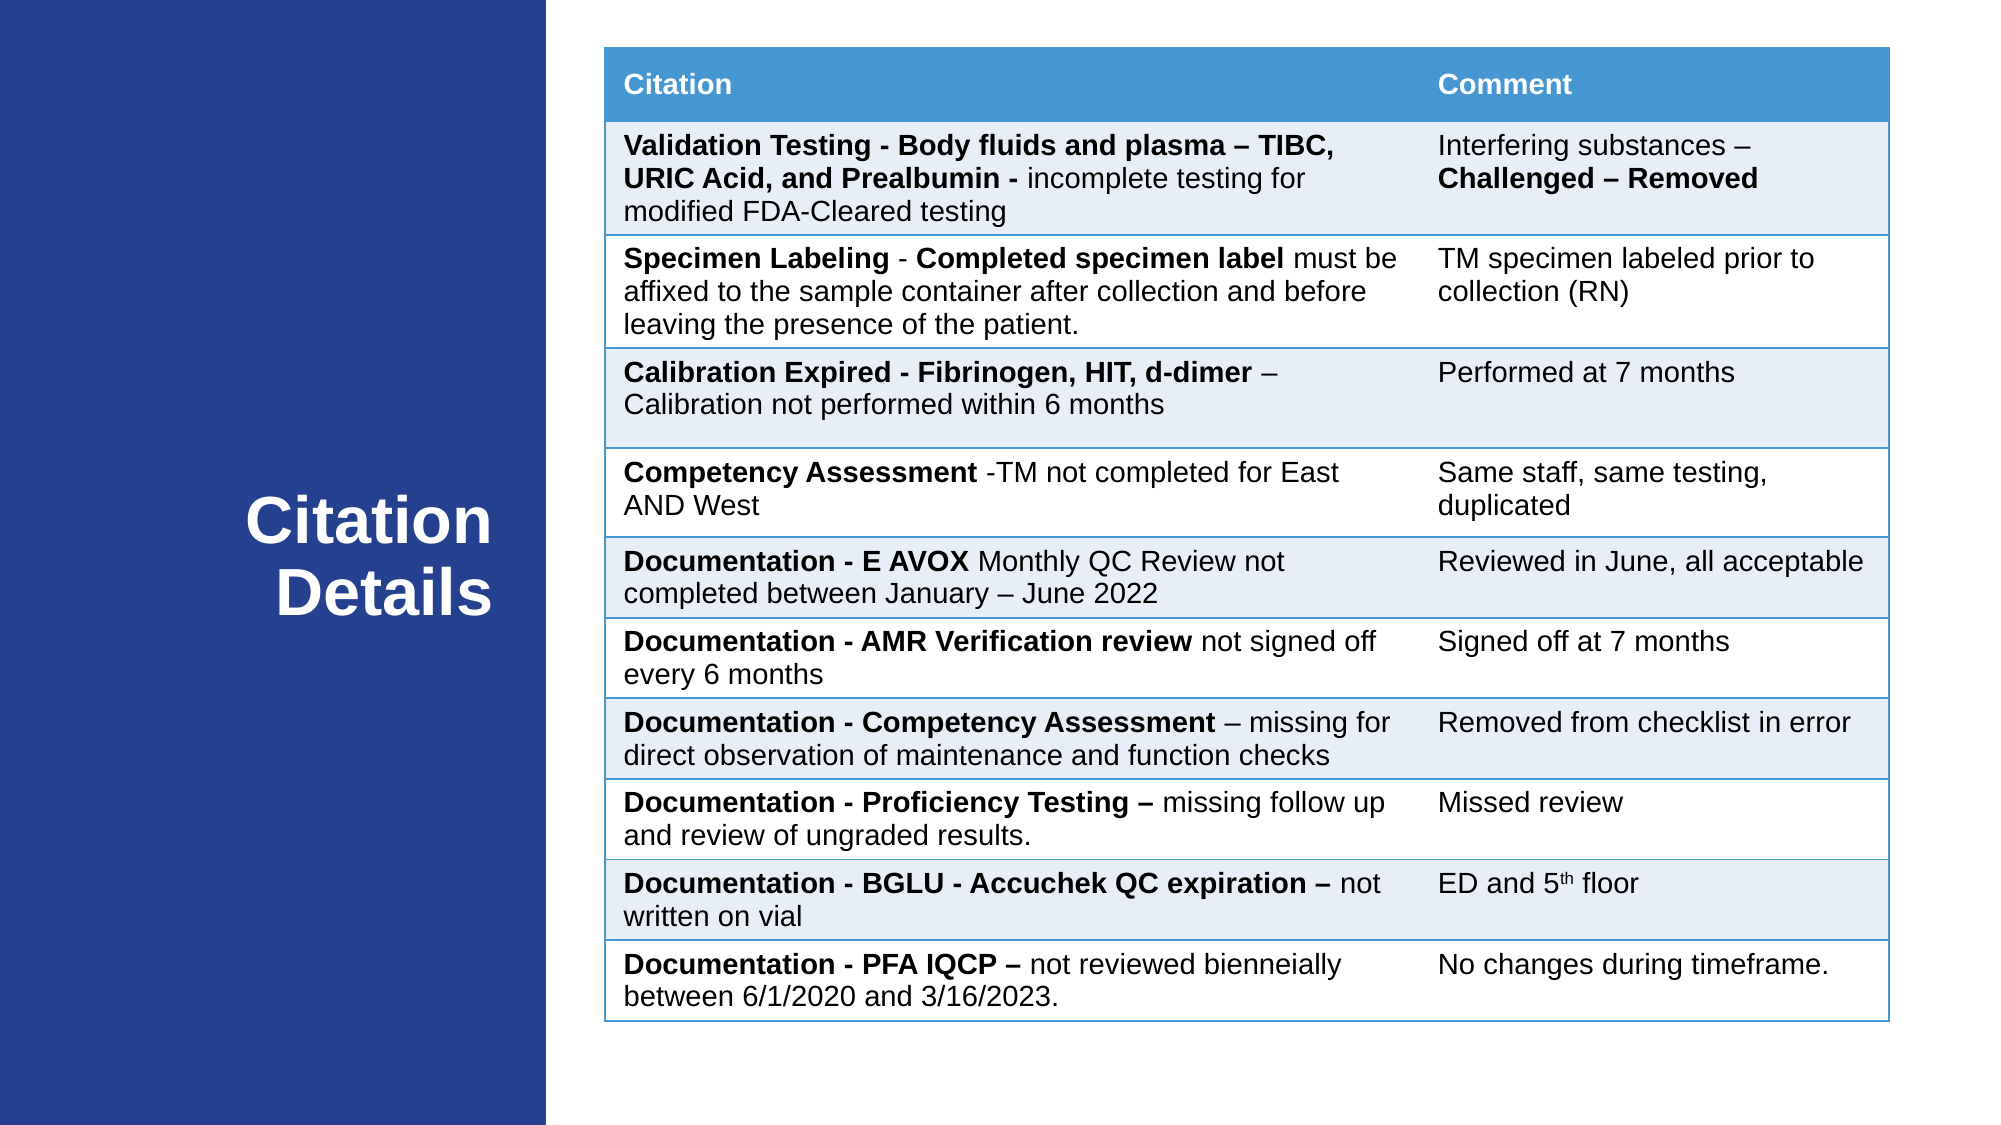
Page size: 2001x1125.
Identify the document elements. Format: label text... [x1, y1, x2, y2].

table_cell Documentation - E AVOX Monthly QC Review not completed between January – June 2022 [606, 538, 1420, 617]
table_cell No changes during timeframe. [1420, 941, 1888, 1020]
table_cell Interfering substances – Challenged – Removed [1420, 122, 1888, 234]
table_header Citation [606, 48, 1420, 121]
table_cell Documentation - BGLU - Accuchek QC expiration – not written on vial [606, 860, 1420, 939]
table_cell Removed from checklist in error [1420, 699, 1888, 778]
table_cell Reviewed in June, all acceptable [1420, 538, 1888, 617]
table_cell Documentation - Competency Assessment – missing for direct observation of maintenance and function checks [606, 699, 1420, 778]
table_cell Missed review [1420, 780, 1888, 859]
table_cell Documentation - AMR Verification review not signed off every 6 months [606, 619, 1420, 697]
table_cell Competency Assessment -TM not completed for East AND West [606, 449, 1420, 536]
table_cell Documentation - Proficiency Testing – missing follow up and review of ungraded results. [606, 780, 1420, 859]
table_cell Documentation - PFA IQCP – not reviewed bienneially between 6/1/2020 and 3/16/2023. [606, 941, 1420, 1020]
table_cell Validation Testing - Body fluids and plasma – TIBC, URIC Acid, and Prealbumin - incomplete testing for modified FDA-Cleared testing [606, 122, 1420, 234]
table_cell Same staff, same testing, duplicated [1420, 449, 1888, 536]
table_cell Performed at 7 months [1420, 349, 1888, 447]
table_cell Specimen Labeling - Completed specimen label must be affixed to the sample container after collection and before leaving the presence of the patient. [606, 236, 1420, 347]
table_cell Signed off at 7 months [1420, 619, 1888, 697]
table_cell TM specimen labeled prior to collection (RN) [1420, 236, 1888, 347]
table_cell Calibration Expired - Fibrinogen, HIT, d-dimer – Calibration not performed within 6 months [606, 349, 1420, 447]
table_header Comment [1420, 48, 1888, 121]
table_cell ED and 5th floor [1420, 860, 1888, 939]
title Citation Details [37, 448, 509, 667]
